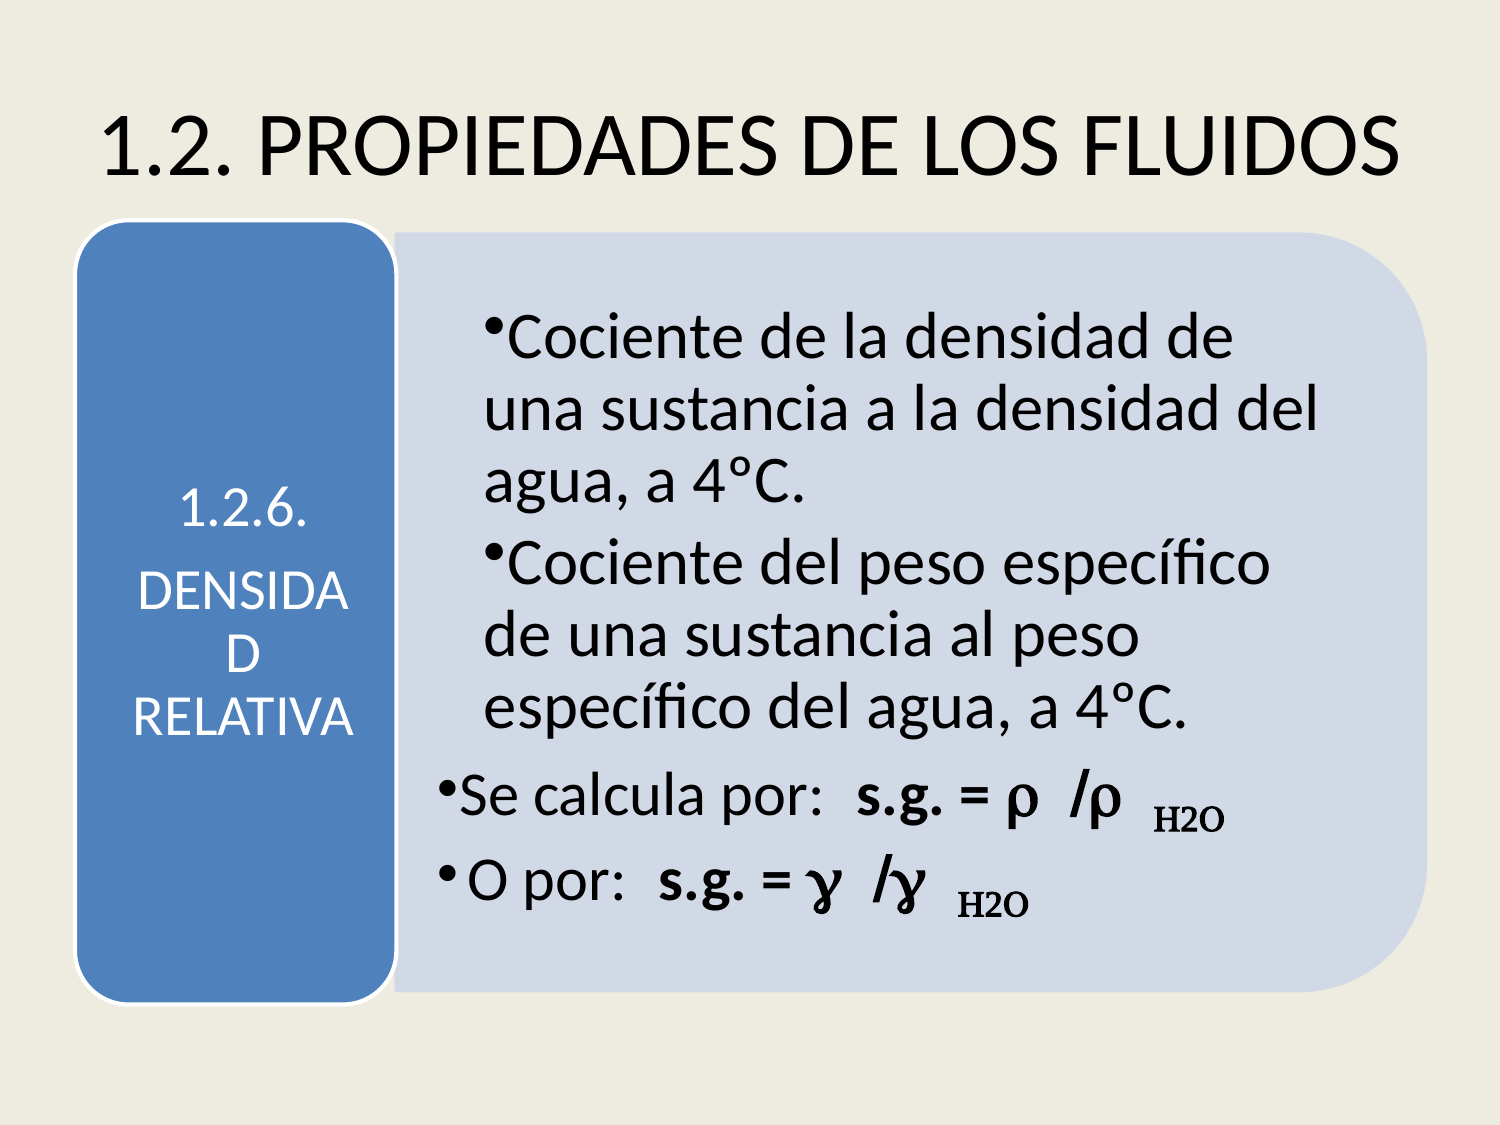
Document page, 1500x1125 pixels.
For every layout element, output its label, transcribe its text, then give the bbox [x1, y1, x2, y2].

title 1.2. PROPIEDADES DE LOS FLUIDOS [75, 45, 1425, 219]
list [74, 219, 1426, 1006]
